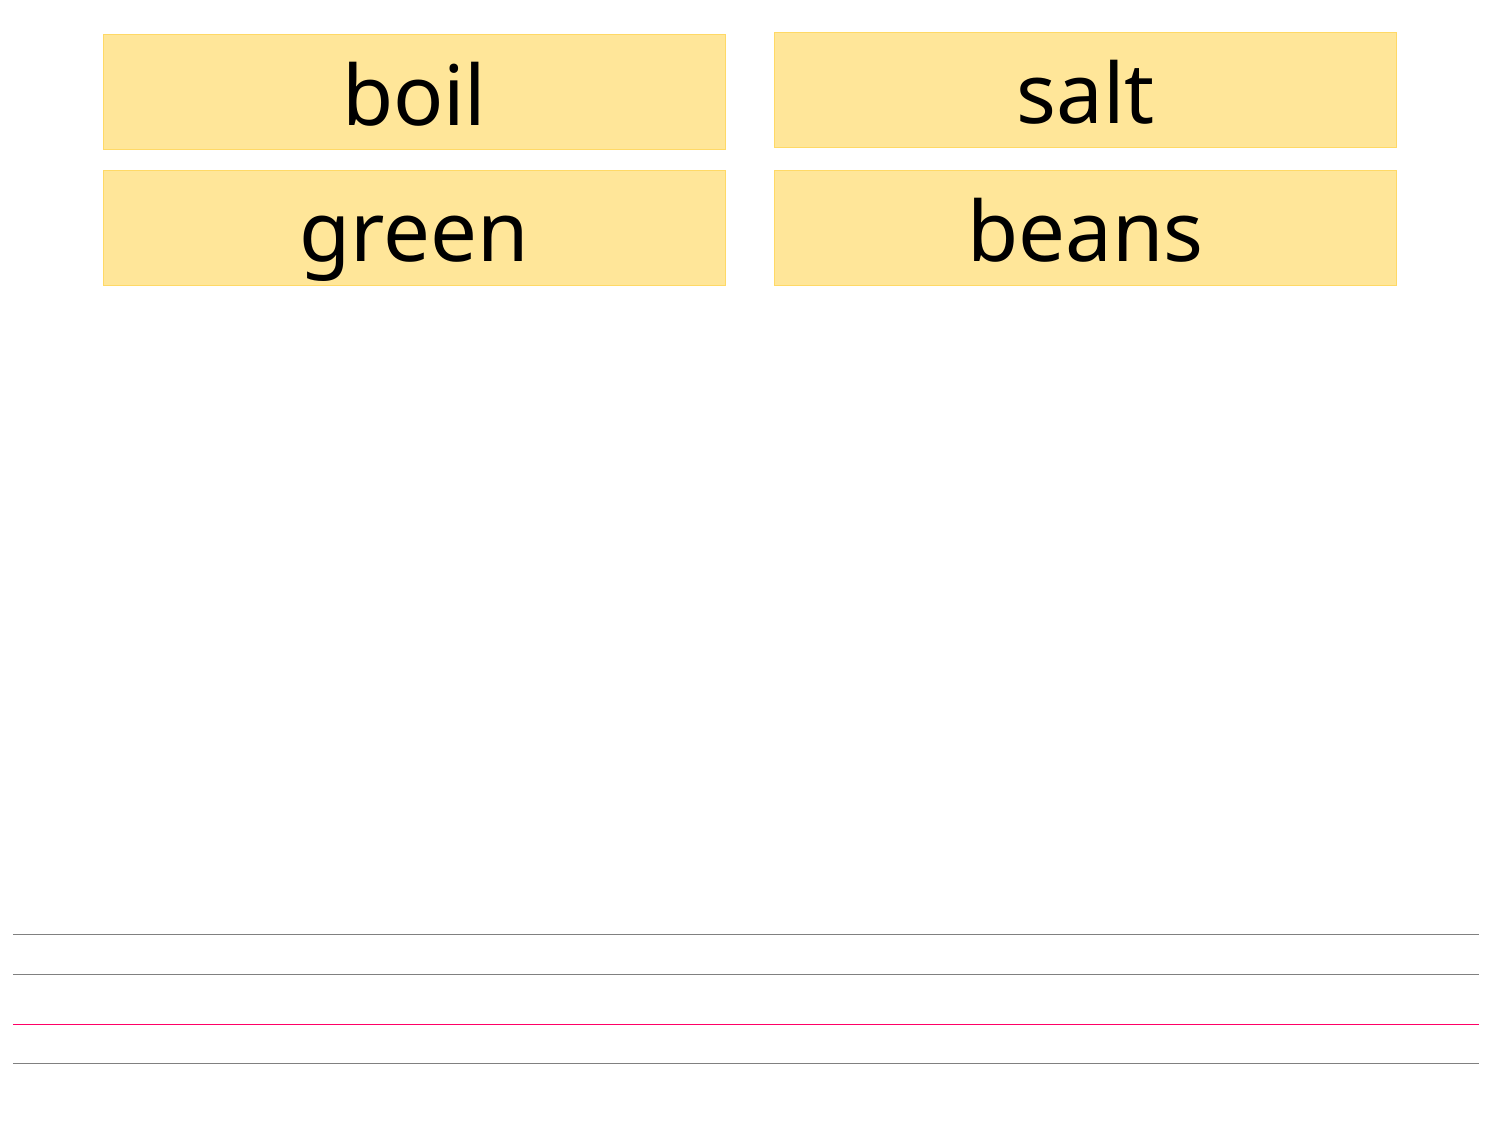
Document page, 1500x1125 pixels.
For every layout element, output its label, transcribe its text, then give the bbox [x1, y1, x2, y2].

text_box beans [774, 170, 1397, 286]
text_box boil [103, 34, 726, 150]
text_box salt [774, 32, 1397, 148]
text_box green [103, 170, 726, 286]
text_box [12, 934, 1479, 1064]
